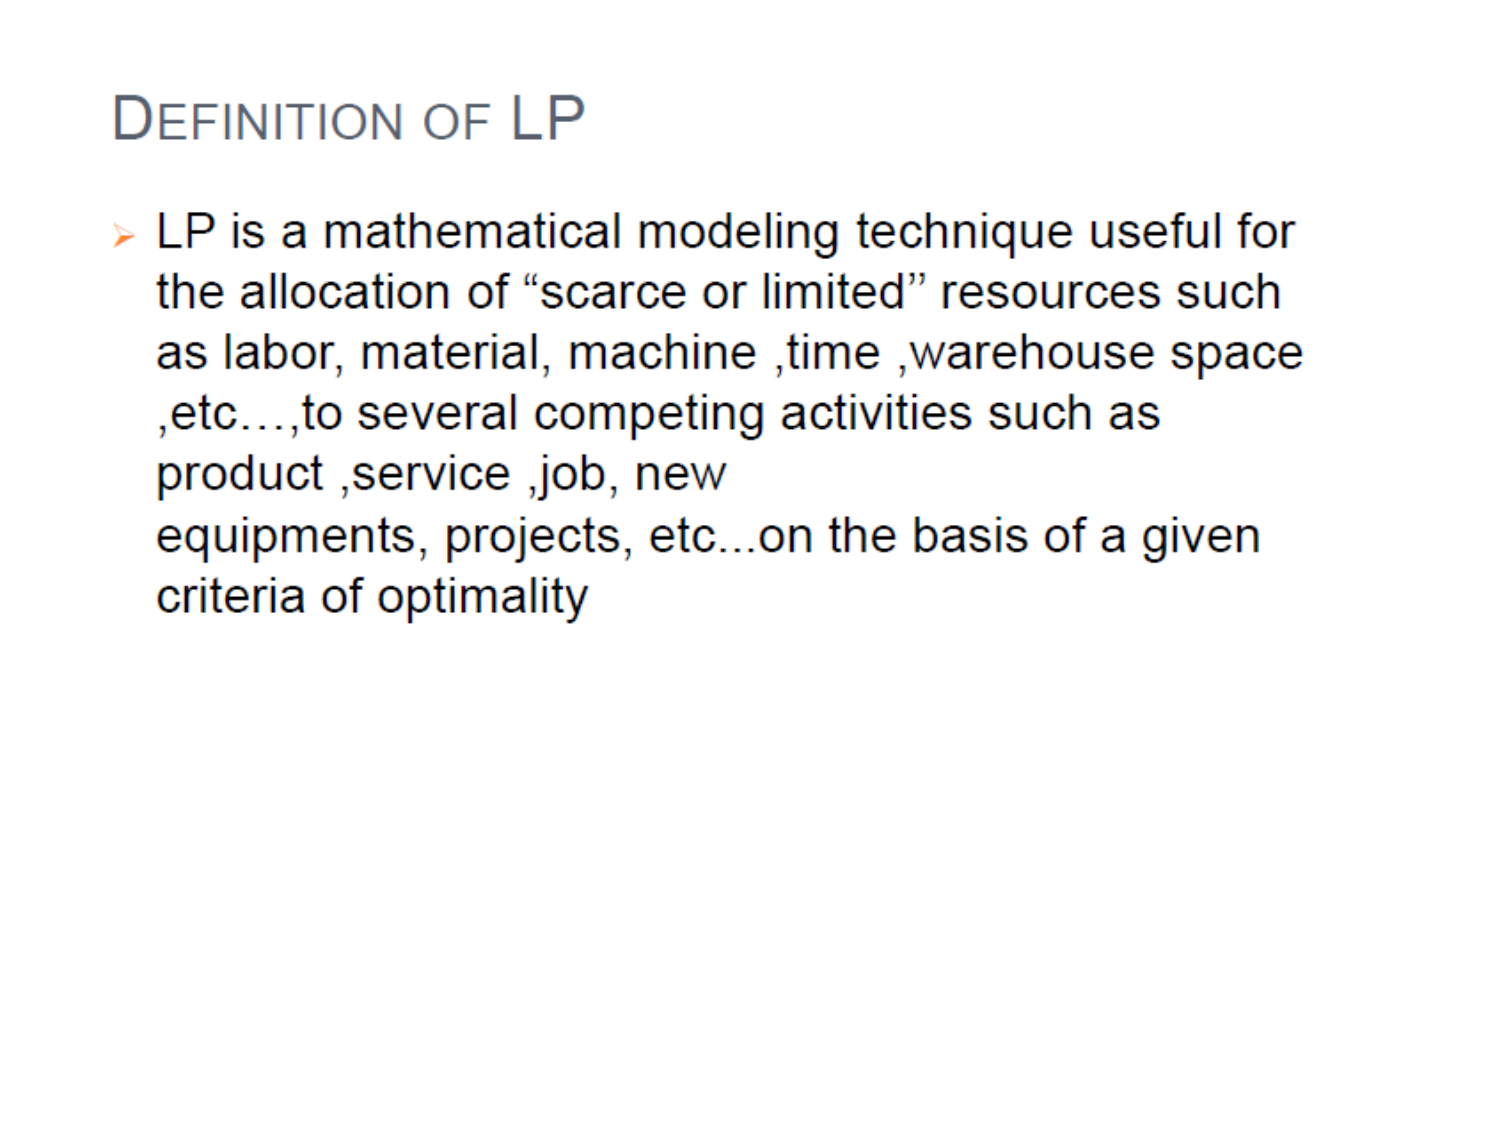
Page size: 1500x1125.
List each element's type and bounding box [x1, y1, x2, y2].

picture [74, 74, 1402, 643]
